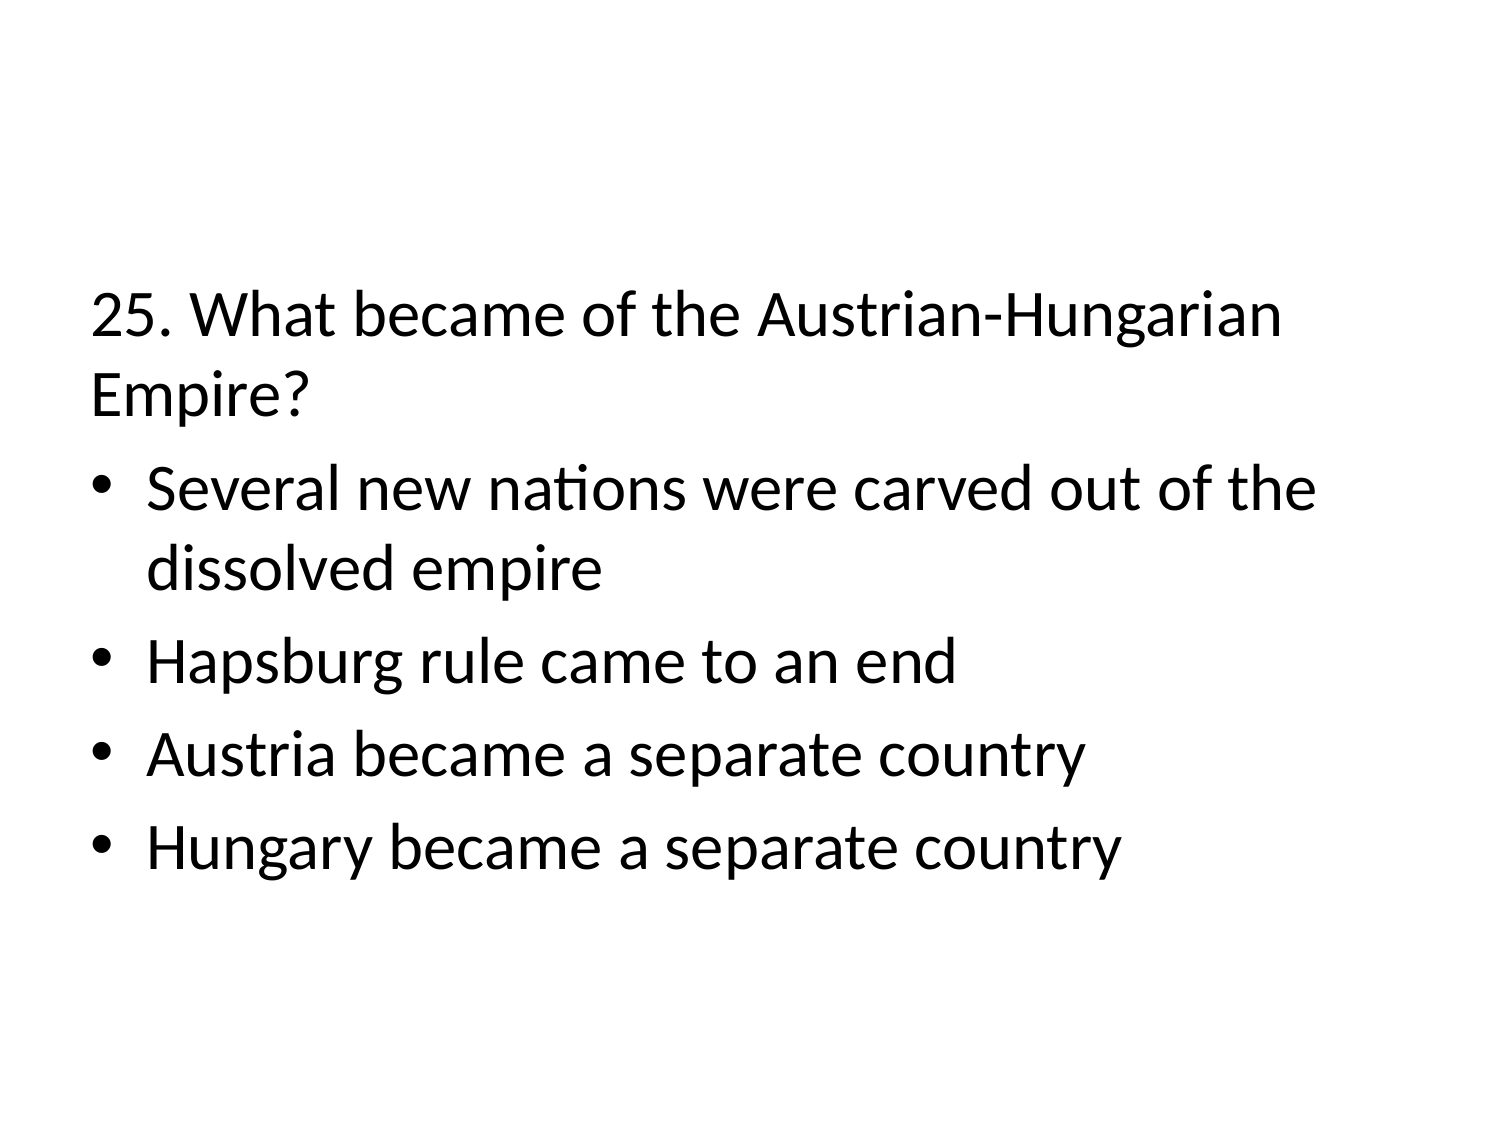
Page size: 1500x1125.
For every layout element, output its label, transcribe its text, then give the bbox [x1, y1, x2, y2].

list 25. What became of the Austrian-Hungarian Empire? Several new nations were carved out of the dissolved empire Hapsburg rule came to an end Austria became a separate country Hungary became a separate country [75, 262, 1425, 1005]
